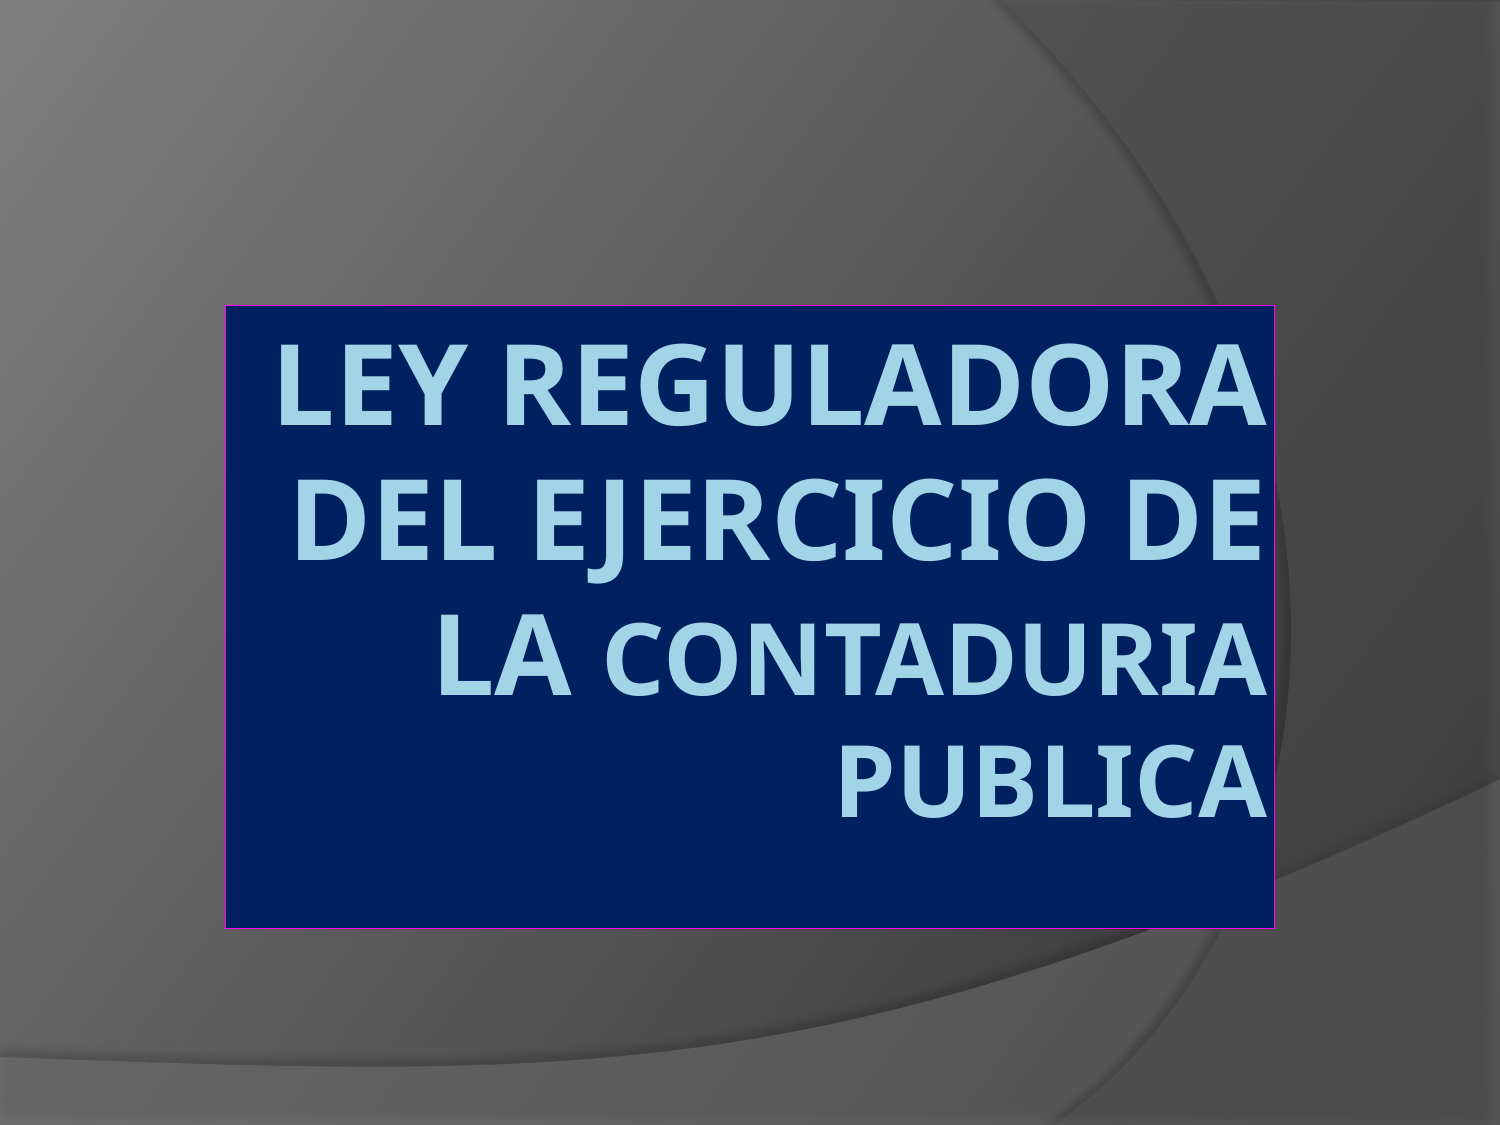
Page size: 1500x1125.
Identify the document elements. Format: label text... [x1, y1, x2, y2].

title LEY REGULADORA DEL EJERCICIO DE LA CONTADURIA PUBLICA [225, 305, 1275, 929]
